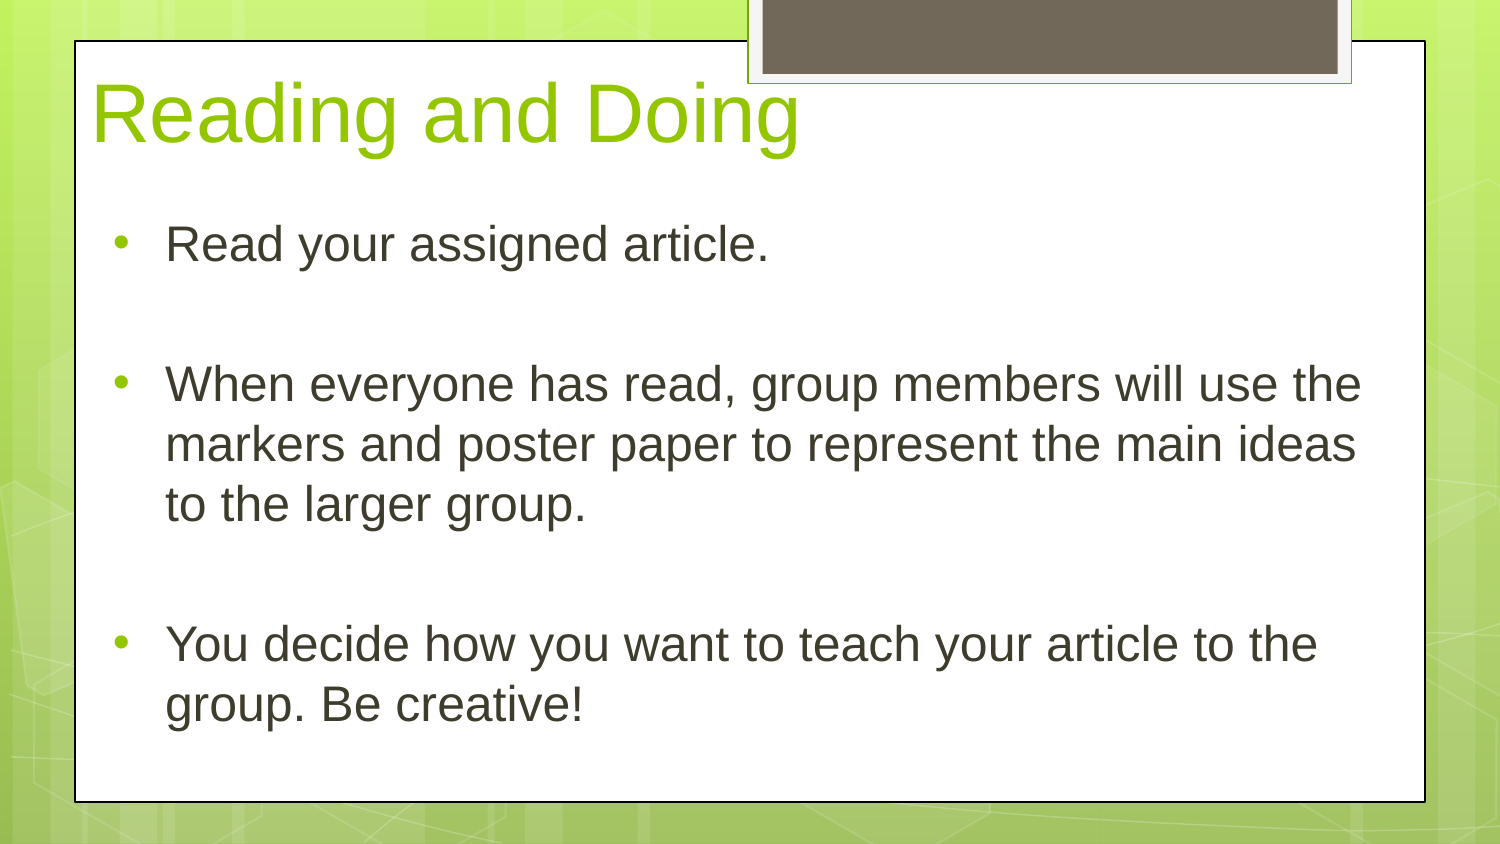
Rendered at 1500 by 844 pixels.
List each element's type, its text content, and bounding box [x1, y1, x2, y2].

list Read your assigned article. When everyone has read, group members will use the markers and poster paper to represent the main ideas to the larger group. You decide how you want to teach your article to the group. Be creative! [75, 196, 1425, 808]
title Reading and Doing [75, 33, 1425, 175]
